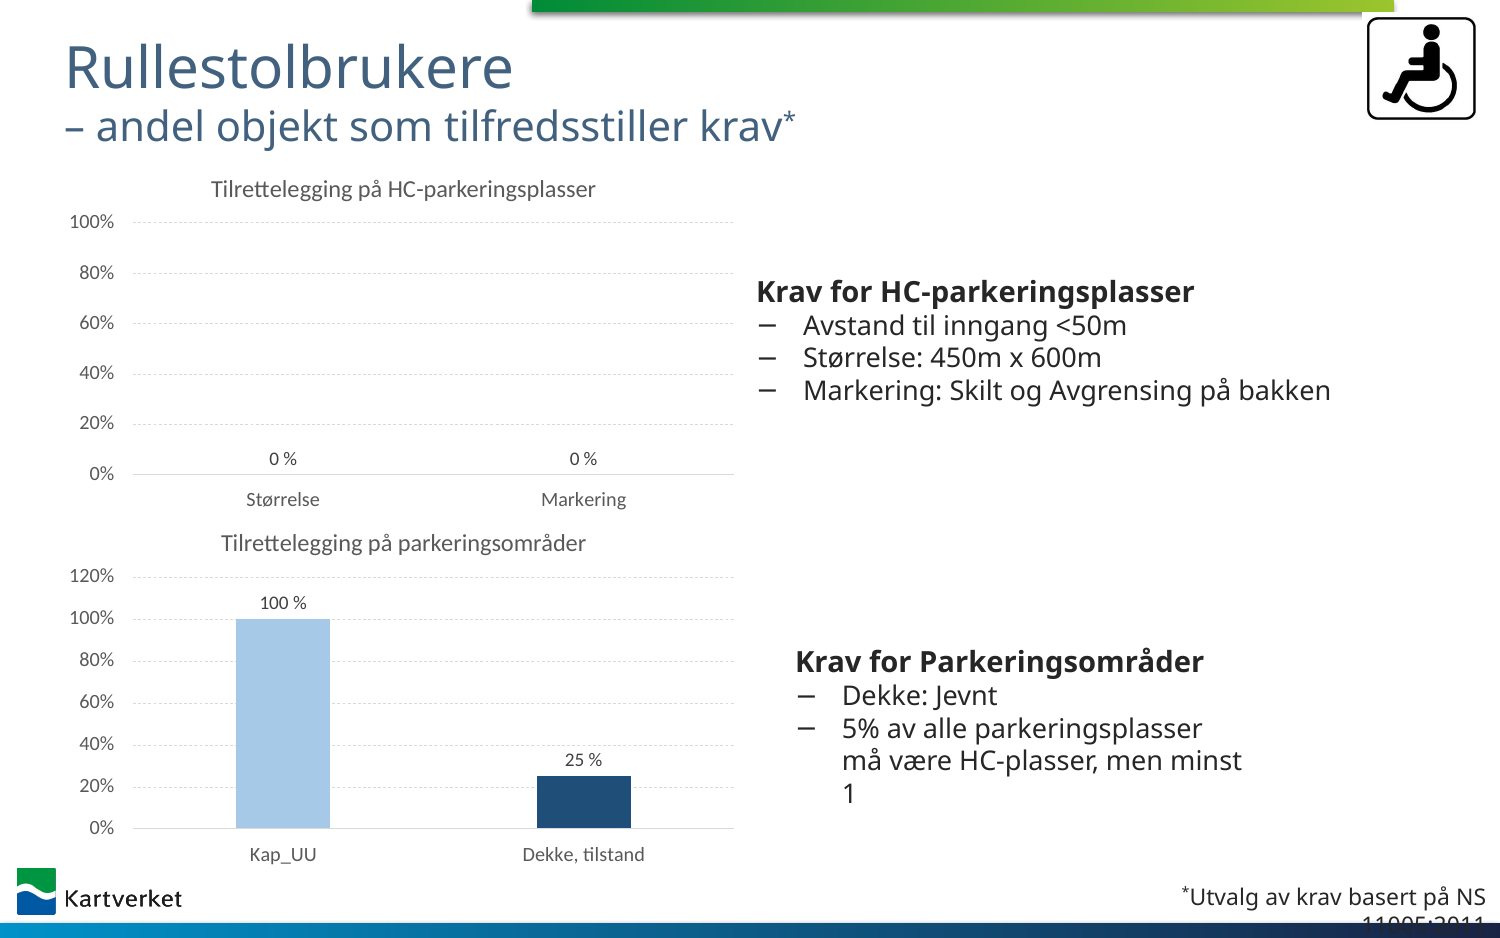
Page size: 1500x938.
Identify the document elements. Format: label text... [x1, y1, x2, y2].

picture [62, 166, 746, 519]
text_box *Utvalg av krav basert på NS 11005:2011 [1068, 873, 1500, 938]
picture [1362, 12, 1481, 126]
text_box Krav for Parkeringsområder Dekke: Jevnt 5% av alle parkeringsplasser må være HC-plasser, men minst 1 [780, 636, 1261, 816]
text_box Krav for HC-parkeringsplasser Avstand til inngang <50m Størrelse: 450m x 600m Markering: Skilt og Avgrensing på bakken [750, 265, 1346, 413]
picture [62, 520, 746, 874]
text_box Rullestolbrukere – andel objekt som tilfredsstiller krav* [49, 25, 1431, 158]
